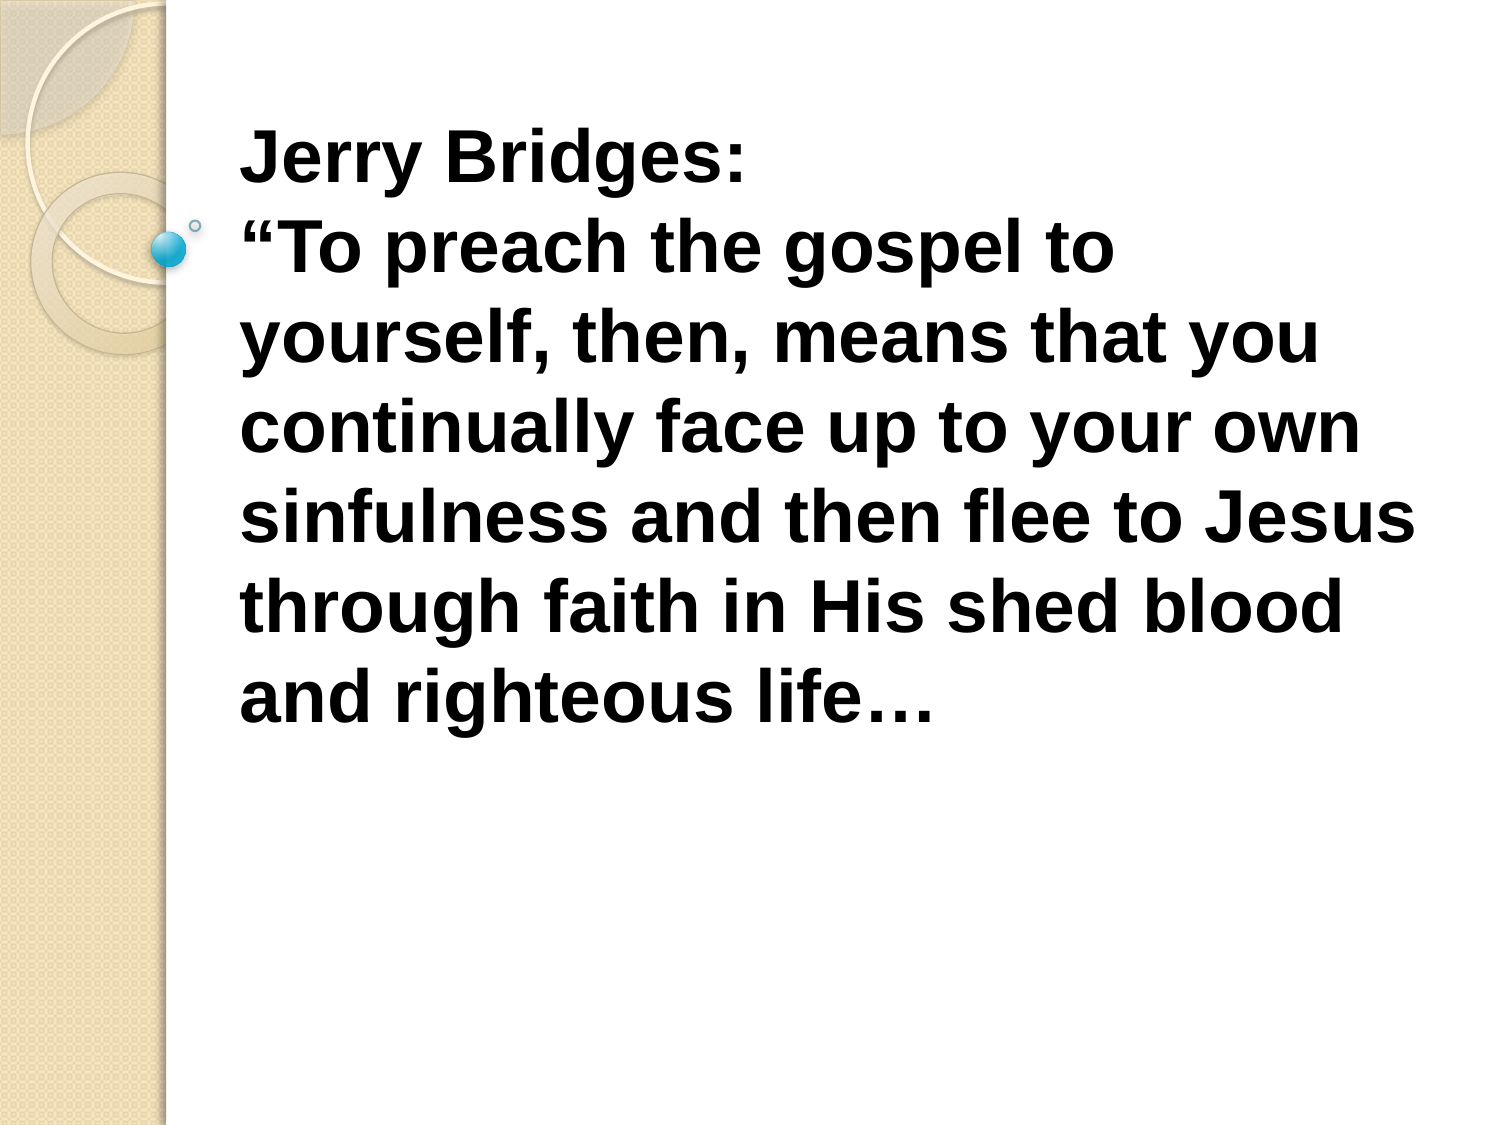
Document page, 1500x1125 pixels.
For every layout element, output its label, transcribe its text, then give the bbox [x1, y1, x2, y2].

text_box Jerry Bridges: “To preach the gospel to yourself, then, means that you continually face up to your own sinfulness and then flee to Jesus through faith in His shed blood and righteous life… [225, 99, 1450, 745]
